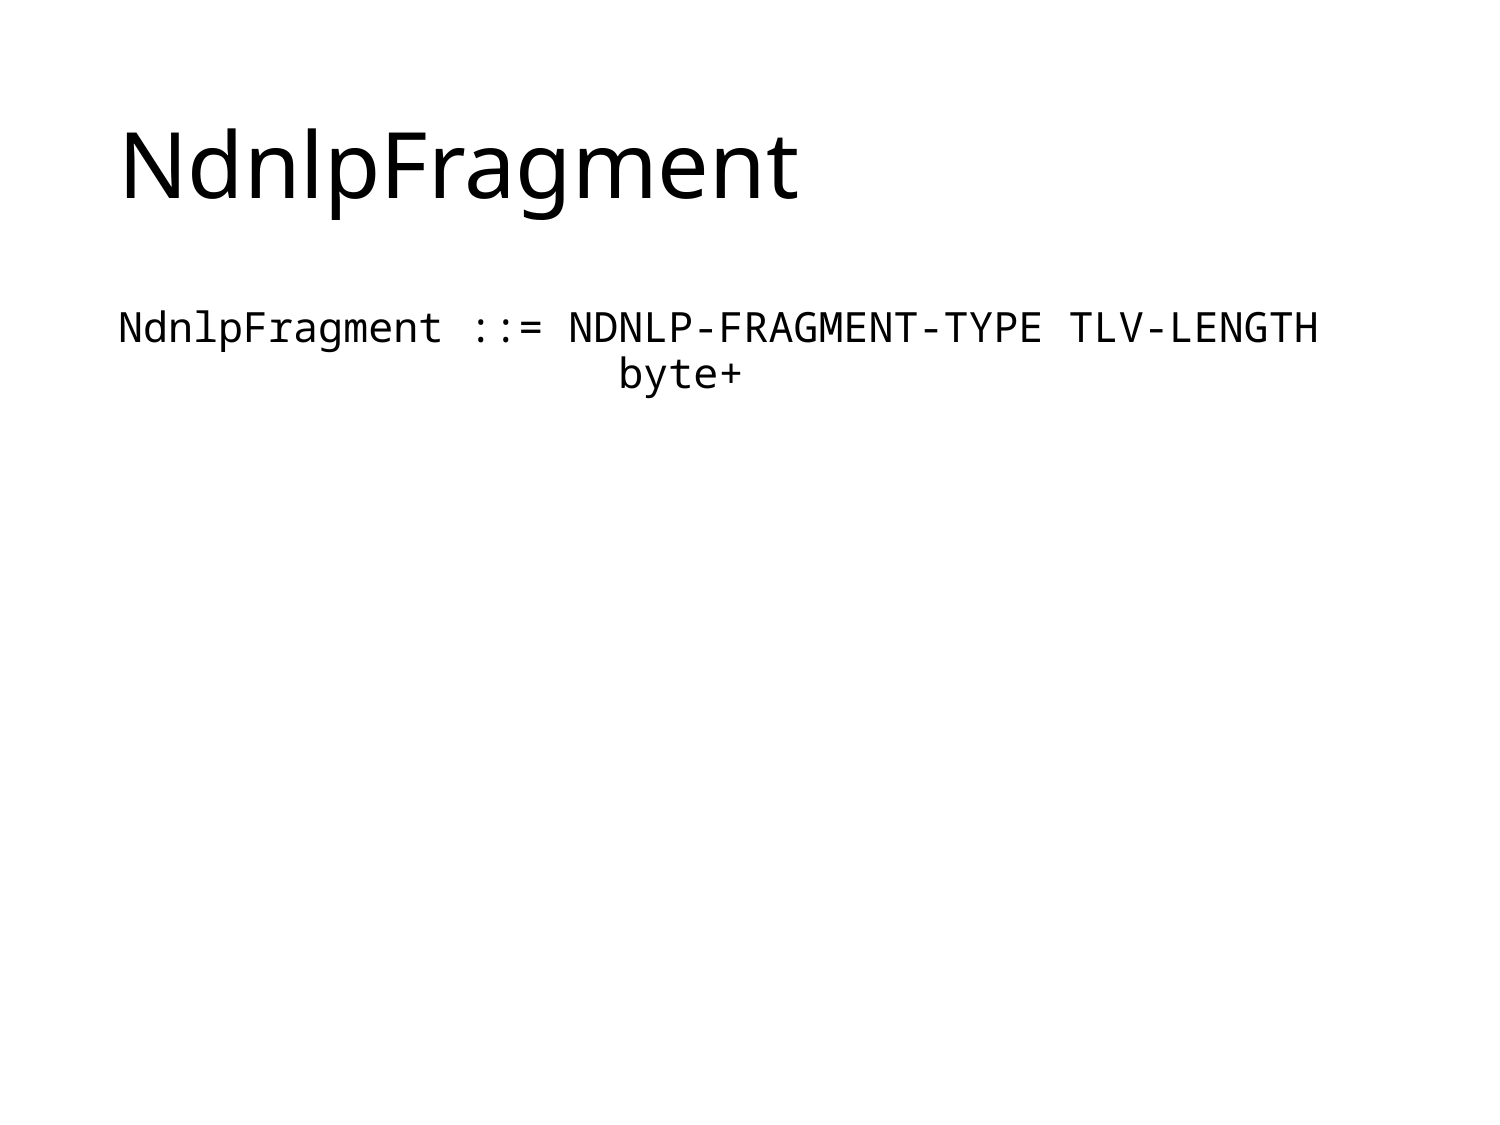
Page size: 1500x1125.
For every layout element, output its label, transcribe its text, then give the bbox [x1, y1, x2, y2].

list NdnlpFragment ::= NDNLP-FRAGMENT-TYPE TLV-LENGTH byte+ [103, 299, 1397, 1014]
title NdnlpFragment [103, 59, 1397, 278]
